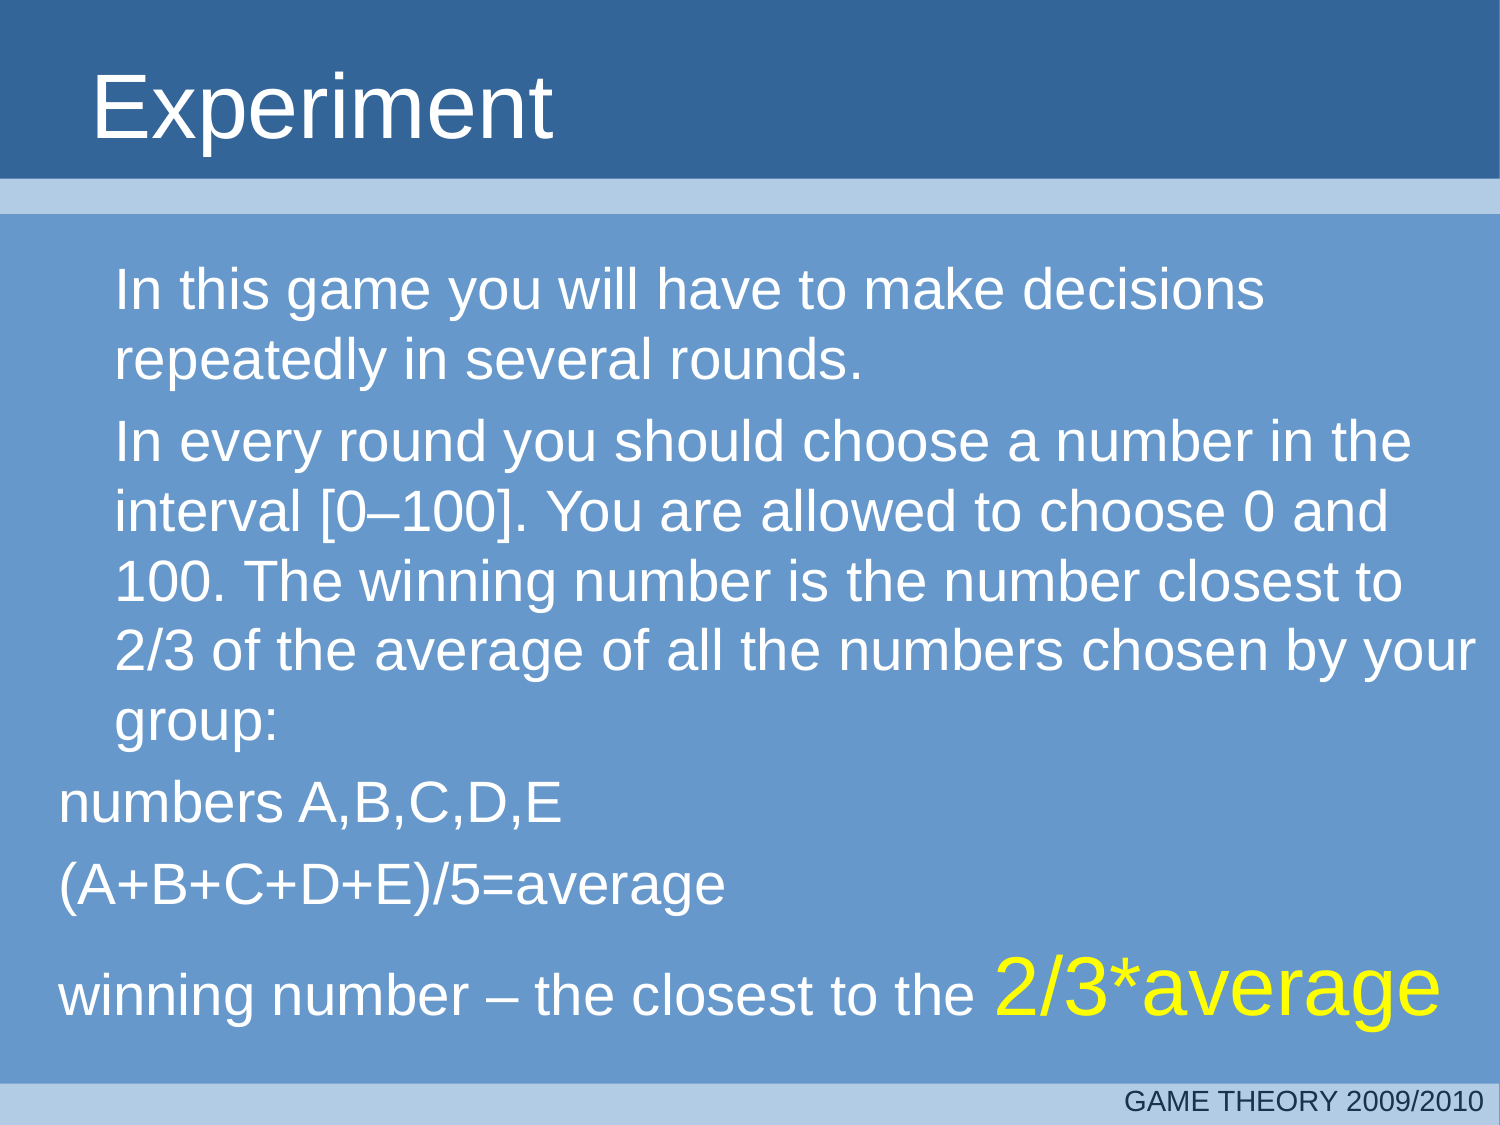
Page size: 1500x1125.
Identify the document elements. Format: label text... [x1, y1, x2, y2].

text_box GAME THEORY 2009/2010 [1109, 1075, 1500, 1125]
list In this game you will have to make decisions repeatedly in several rounds. In every round you should choose a number in the interval [0–100]. You are allowed to choose 0 and 100. The winning number is the number closest to 2/3 of the average of all the numbers chosen by your group: numbers A,B,C,D,E (A+B+C+D+E)/5=average winning number – the closest to the 2/3*average [42, 243, 1500, 1000]
title Experiment [74, 42, 1436, 162]
